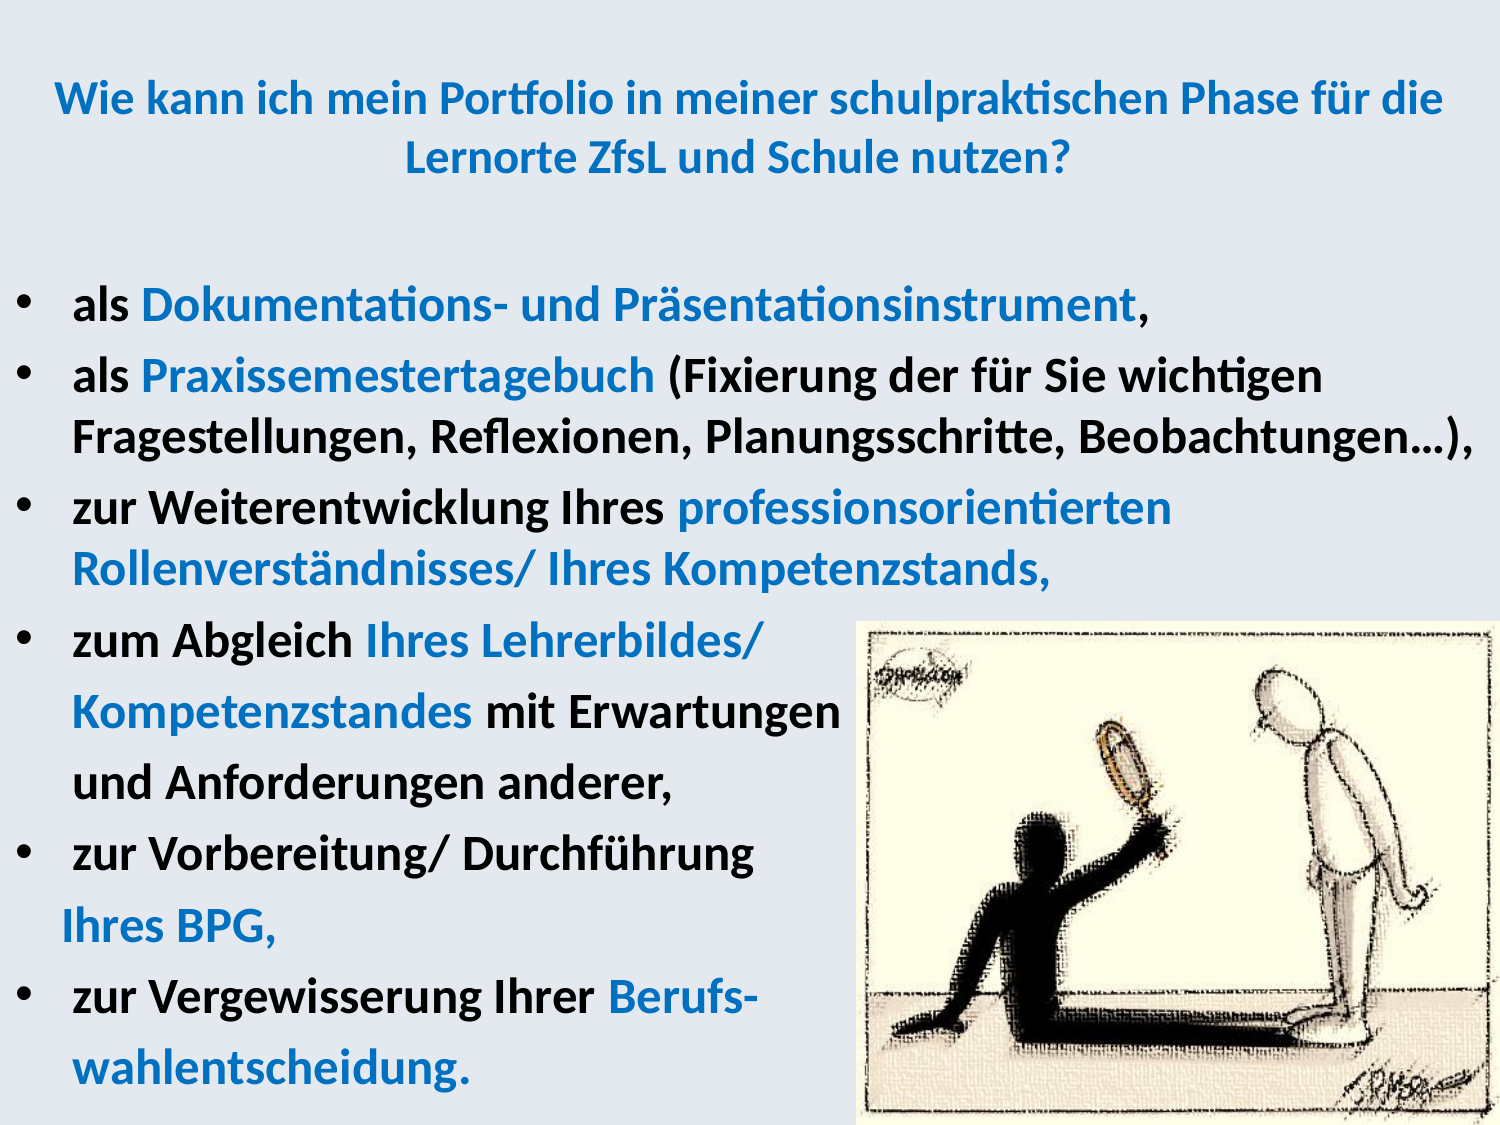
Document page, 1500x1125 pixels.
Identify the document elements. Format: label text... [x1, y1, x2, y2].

picture [855, 621, 1500, 1125]
title Wie kann ich mein Portfolio in meiner schulpraktischen Phase für die Lernorte ZfsL und Schule nutzen? [0, 0, 1500, 262]
list als Dokumentations- und Präsentationsinstrument, als Praxissemestertagebuch (Fixierung der für Sie wichtigen Fragestellungen, Reflexionen, Planungsschritte, Beobachtungen…), zur Weiterentwicklung Ihres professionsorientierten Rollenverständnisses/ Ihres Kompetenzstands, zum Abgleich Ihres Lehrerbildes/ Kompetenzstandes mit Erwartungen und Anforderungen anderer, zur Vorbereitung/ Durchführung Ihres BPG, zur Vergewisserung Ihrer Berufs- wahlentscheidung. [0, 262, 1500, 1125]
